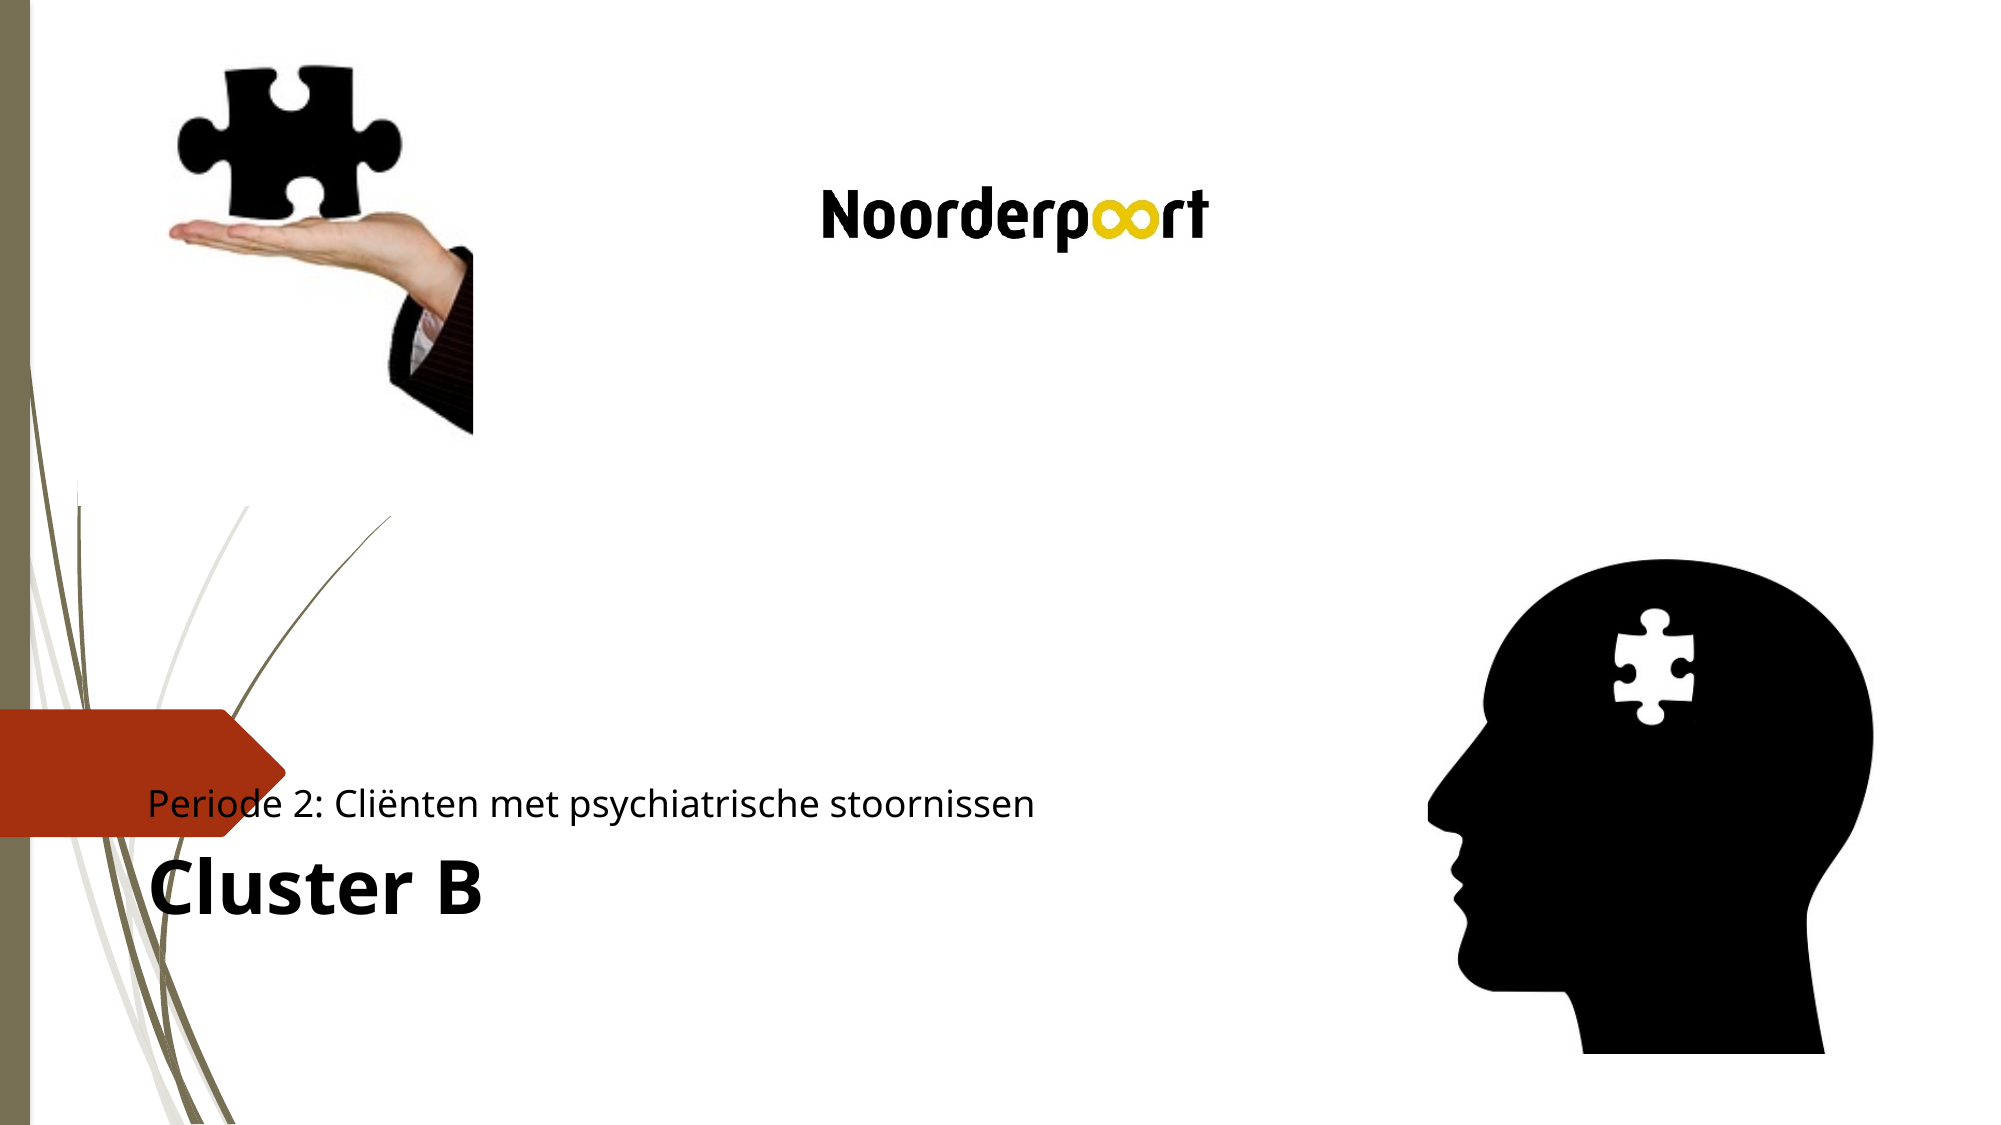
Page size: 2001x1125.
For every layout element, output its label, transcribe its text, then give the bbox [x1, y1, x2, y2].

subtitle Periode 2: Cliënten met psychiatrische stoornissen [132, 700, 1108, 833]
title Cluster B [131, 832, 1171, 1021]
picture [1427, 528, 1956, 1054]
picture [821, 183, 1210, 255]
picture [77, 52, 474, 507]
